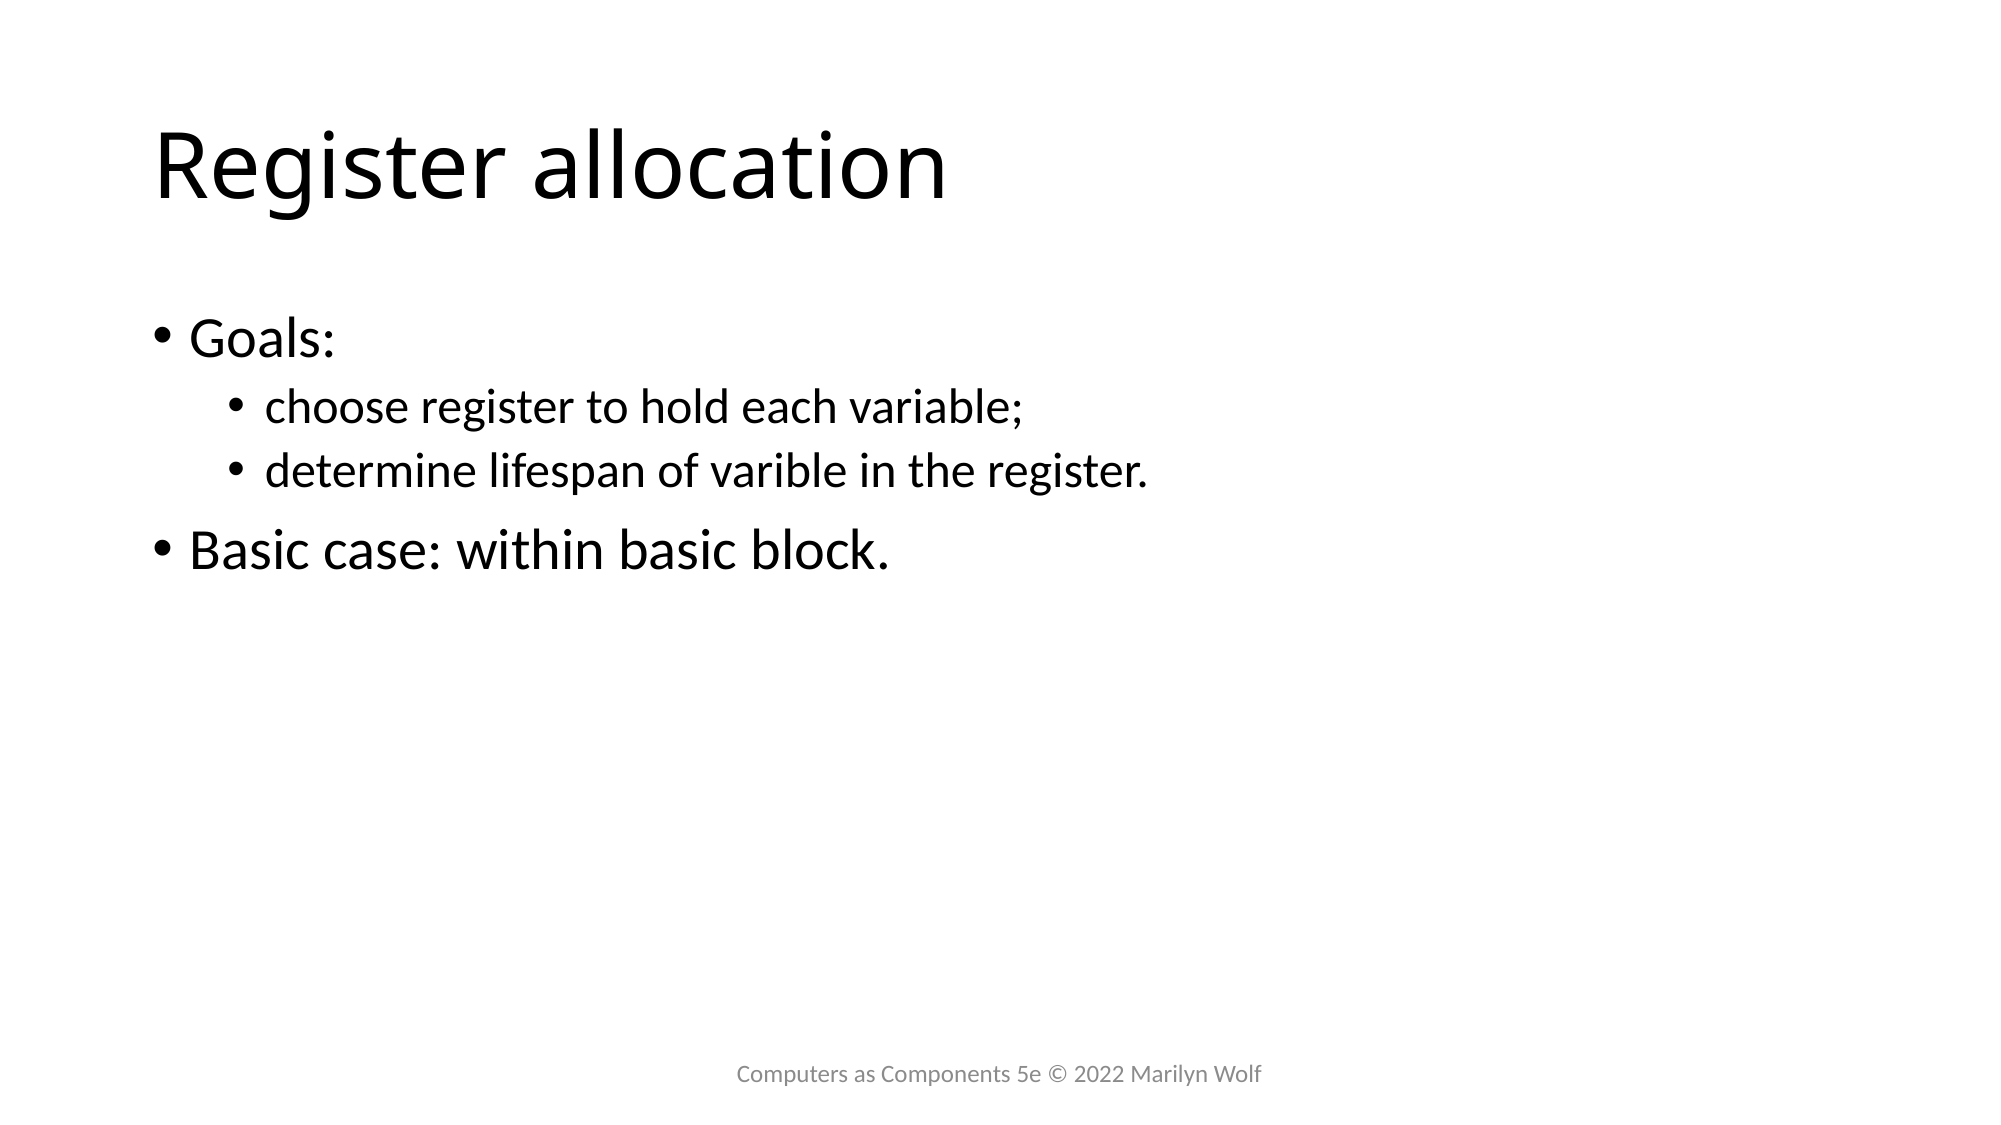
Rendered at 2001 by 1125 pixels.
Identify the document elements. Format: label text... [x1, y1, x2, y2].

list Goals: choose register to hold each variable; determine lifespan of varible in the register. Basic case: within basic block. [137, 299, 1863, 1014]
title Register allocation [137, 59, 1863, 278]
footer Computers as Components 5e © 2022 Marilyn Wolf [662, 1042, 1338, 1103]
